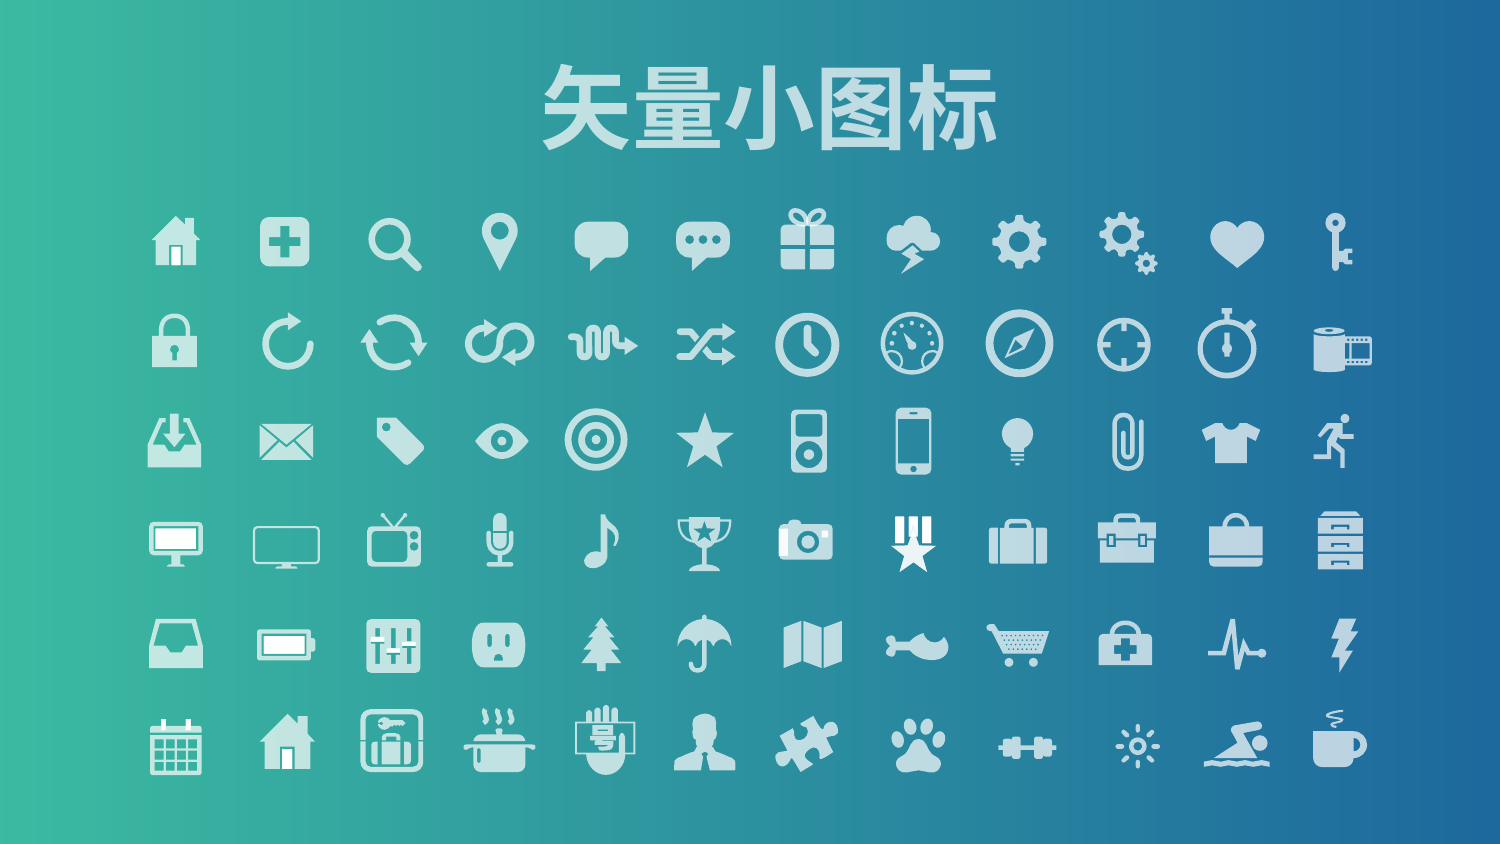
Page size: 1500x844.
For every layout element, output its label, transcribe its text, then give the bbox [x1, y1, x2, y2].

text_box [1313, 327, 1345, 335]
text_box [402, 641, 416, 646]
text_box [880, 311, 944, 375]
text_box [780, 224, 806, 245]
text_box [677, 614, 732, 673]
text_box [163, 413, 186, 448]
text_box [999, 518, 1034, 564]
text_box [1097, 317, 1151, 372]
text_box [779, 519, 833, 560]
text_box [821, 530, 829, 538]
text_box [1320, 511, 1361, 516]
text_box [367, 512, 421, 567]
text_box [932, 731, 946, 748]
text_box [1313, 423, 1354, 468]
text_box [366, 619, 421, 673]
text_box [783, 620, 802, 669]
text_box [481, 212, 518, 272]
text_box [149, 618, 203, 669]
text_box [252, 526, 320, 569]
text_box [1035, 527, 1048, 564]
text_box [155, 528, 196, 549]
text_box [263, 636, 305, 654]
text_box [471, 622, 526, 668]
text_box [404, 741, 411, 765]
text_box [381, 741, 401, 765]
text_box [147, 418, 202, 468]
text_box [903, 332, 917, 350]
text_box [261, 423, 312, 445]
text_box [376, 417, 425, 465]
text_box [1028, 657, 1038, 667]
text_box [920, 718, 934, 735]
text_box [370, 636, 385, 642]
text_box [584, 514, 619, 569]
text_box [295, 425, 314, 458]
text_box [1317, 517, 1363, 534]
text_box [1004, 328, 1035, 359]
text_box [992, 214, 1047, 269]
text_box [1135, 759, 1140, 769]
text_box [985, 309, 1054, 378]
text_box [360, 329, 412, 371]
text_box [922, 516, 932, 544]
text_box [676, 322, 736, 360]
text_box [778, 528, 788, 556]
text_box [1208, 618, 1267, 670]
text_box [803, 324, 820, 357]
text_box [809, 224, 835, 245]
text_box [791, 409, 827, 473]
text_box [486, 530, 514, 567]
text_box [910, 526, 917, 537]
text_box [823, 620, 842, 669]
text_box [493, 512, 507, 549]
text_box [908, 516, 918, 537]
text_box [481, 707, 489, 726]
text_box [259, 713, 315, 769]
text_box [998, 736, 1057, 759]
text_box [161, 719, 166, 730]
text_box [1097, 513, 1156, 539]
text_box [988, 527, 998, 564]
text_box [809, 249, 835, 270]
text_box [1221, 332, 1233, 357]
text_box [1099, 540, 1154, 563]
text_box [1135, 252, 1158, 275]
text_box [463, 744, 536, 773]
text_box 矢量小图标 [396, 43, 1143, 169]
text_box [507, 707, 515, 726]
text_box [1098, 620, 1153, 666]
text_box [567, 324, 639, 361]
text_box [464, 319, 535, 367]
text_box [494, 707, 503, 726]
text_box [895, 739, 941, 773]
text_box [895, 407, 932, 475]
text_box [775, 715, 839, 772]
text_box [891, 537, 936, 573]
text_box [801, 535, 815, 549]
text_box [575, 704, 636, 775]
text_box [803, 620, 822, 669]
text_box [788, 208, 809, 227]
text_box [1201, 423, 1261, 464]
text_box [1317, 536, 1363, 552]
text_box [807, 208, 827, 227]
text_box [150, 725, 202, 733]
text_box [1317, 553, 1363, 570]
text_box [578, 421, 615, 458]
text_box [900, 245, 925, 274]
text_box [1121, 755, 1130, 763]
text_box [986, 624, 1050, 654]
text_box [1115, 744, 1125, 749]
text_box [581, 617, 622, 672]
text_box [1135, 723, 1140, 733]
text_box [891, 731, 904, 748]
text_box [171, 246, 181, 266]
text_box [564, 408, 628, 471]
text_box [1213, 721, 1263, 759]
text_box [903, 718, 917, 735]
text_box [895, 516, 905, 544]
text_box [1209, 512, 1263, 567]
text_box [1325, 709, 1344, 728]
text_box [1099, 212, 1145, 257]
text_box [803, 449, 815, 460]
text_box [702, 346, 736, 366]
text_box [676, 221, 730, 272]
text_box [1313, 334, 1372, 373]
text_box [259, 425, 278, 458]
text_box [260, 217, 310, 267]
text_box [574, 221, 629, 272]
text_box [674, 713, 736, 771]
text_box [1112, 412, 1144, 471]
picture [0, 0, 1500, 844]
text_box [1128, 737, 1147, 756]
text_box [185, 719, 191, 730]
text_box [780, 249, 806, 270]
text_box [475, 423, 529, 460]
text_box [1331, 618, 1359, 673]
text_box [676, 328, 700, 343]
text_box [149, 521, 203, 567]
text_box [368, 217, 422, 272]
text_box [677, 517, 732, 572]
text_box [1001, 418, 1034, 452]
text_box [885, 633, 949, 661]
text_box [497, 436, 507, 446]
text_box [1210, 221, 1265, 269]
text_box [1004, 657, 1014, 667]
text_box [371, 741, 378, 765]
text_box [360, 741, 424, 773]
text_box [590, 725, 616, 751]
text_box [360, 709, 424, 740]
text_box [377, 717, 406, 730]
text_box [1313, 731, 1368, 768]
text_box [1146, 755, 1155, 763]
text_box [1197, 308, 1257, 379]
text_box [775, 312, 840, 377]
text_box [386, 648, 400, 653]
text_box [1325, 212, 1353, 272]
text_box [886, 215, 941, 251]
text_box [262, 312, 314, 370]
text_box [381, 733, 401, 741]
text_box [1340, 413, 1350, 424]
text_box [1109, 536, 1114, 545]
text_box [1140, 536, 1145, 545]
text_box [261, 441, 312, 460]
text_box [1146, 729, 1155, 738]
text_box [282, 749, 293, 769]
text_box [1151, 744, 1161, 749]
text_box [473, 728, 526, 742]
text_box [152, 313, 197, 368]
text_box [1121, 729, 1130, 738]
text_box [257, 629, 316, 661]
text_box [1251, 735, 1268, 751]
text_box [1010, 453, 1025, 457]
text_box [376, 314, 428, 357]
text_box [1203, 760, 1270, 767]
text_box [151, 215, 201, 266]
text_box [676, 412, 735, 468]
text_box [150, 735, 202, 776]
text_box [591, 435, 601, 445]
